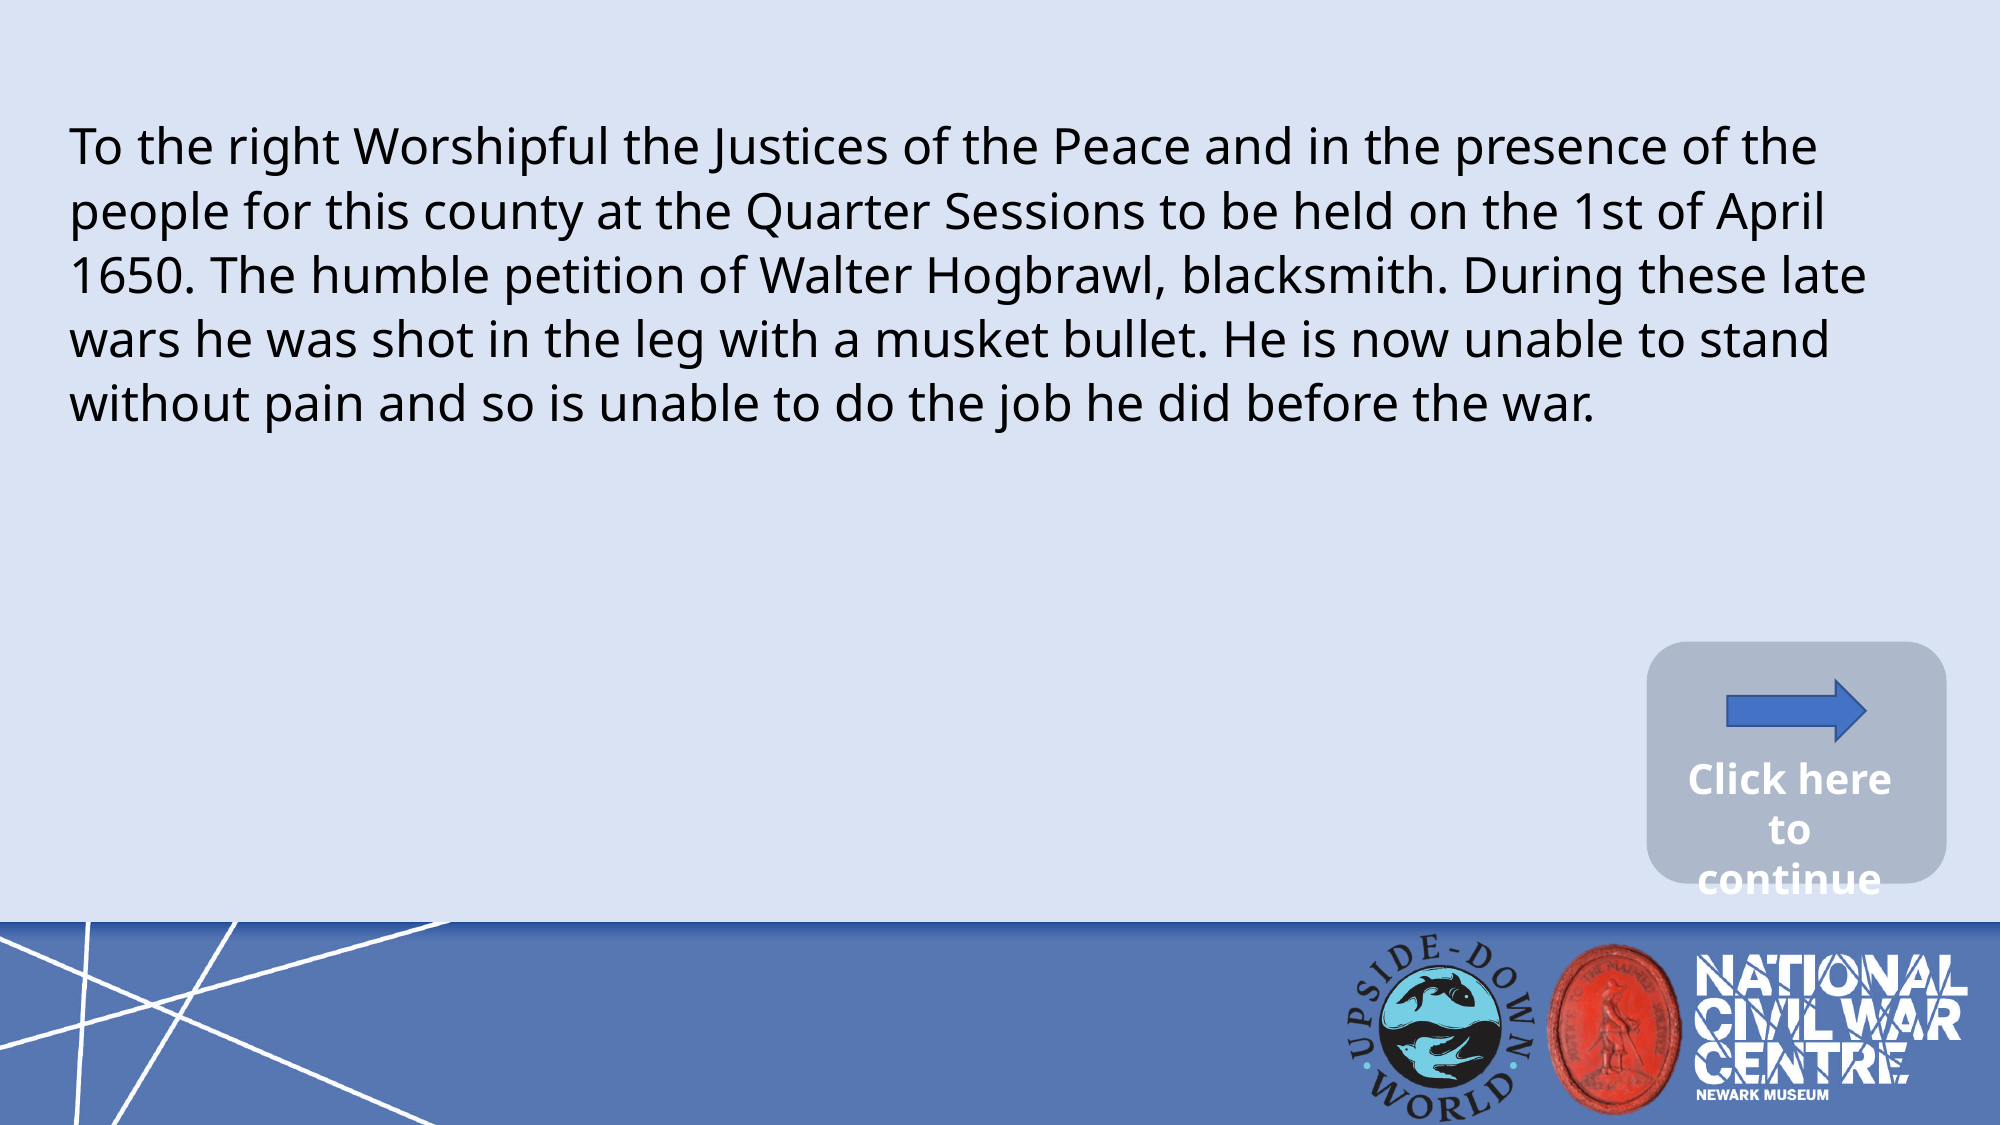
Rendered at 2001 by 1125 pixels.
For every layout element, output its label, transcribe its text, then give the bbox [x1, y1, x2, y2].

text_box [1646, 641, 1947, 884]
picture [0, 922, 2000, 1125]
text_box [1622, 616, 1970, 901]
text_box To the right Worshipful the Justices of the Peace and in the presence of the people for this county at the Quarter Sessions to be held on the 1st of April 1650. The humble petition of Walter Hogbrawl, blacksmith. During these late wars he was shot in the leg with a musket bullet. He is now unable to stand without pain and so is unable to do the job he did before the war. [54, 38, 1969, 440]
